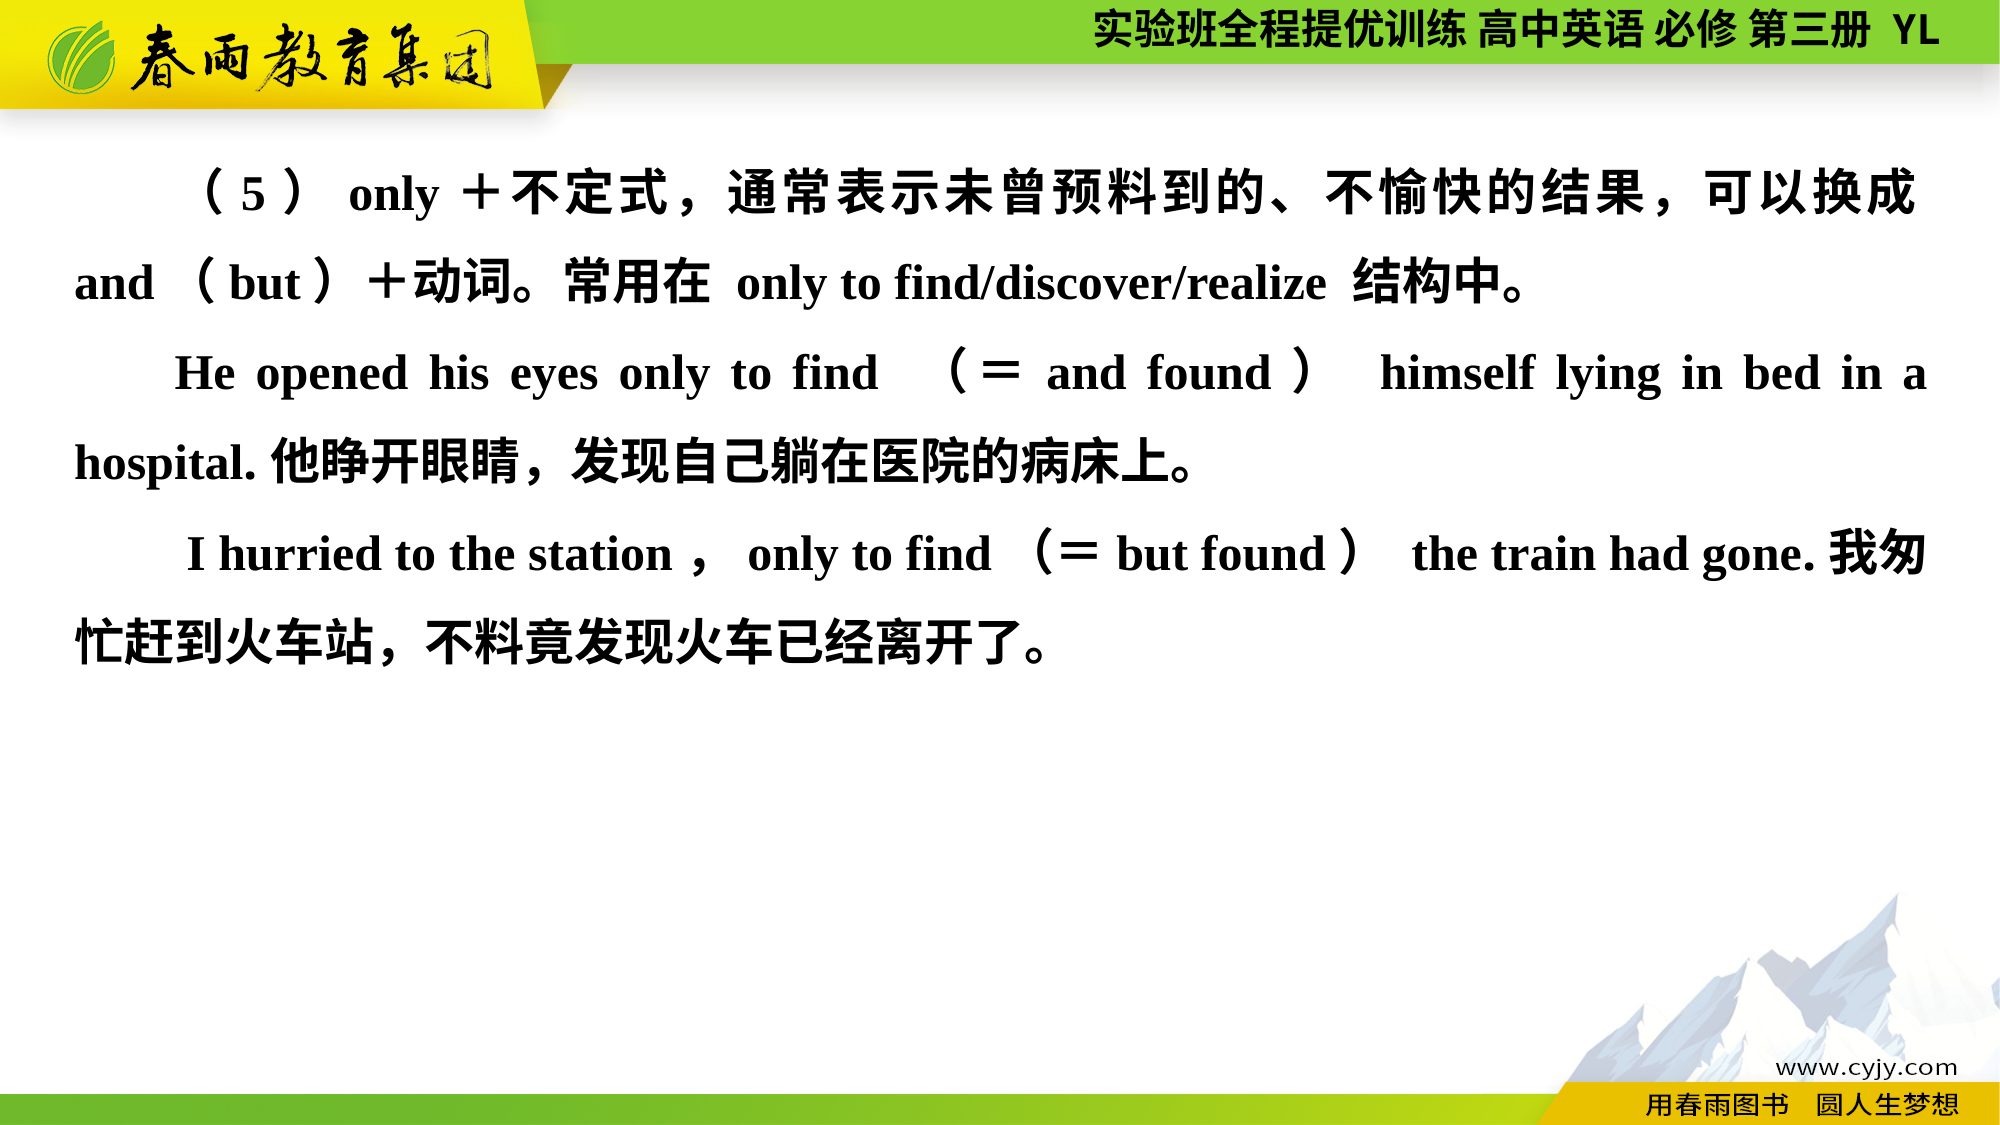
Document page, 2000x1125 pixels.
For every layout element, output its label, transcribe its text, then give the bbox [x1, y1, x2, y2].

picture [0, 0, 2000, 1125]
list （5）only＋不定式，通常表示未曾预料到的、不愉快的结果，可以换成and（but）＋动词。常用在 only to find/discover/realize 结构中。 He opened his eyes only to find （＝and found） himself lying in bed in a hospital.他睁开眼睛，发现自己躺在医院的病床上。 I hurried to the station，only to find（＝but found） the train had gone.我匆忙赶到火车站，不料竟发现火车已经离开了。 [59, 122, 1944, 683]
